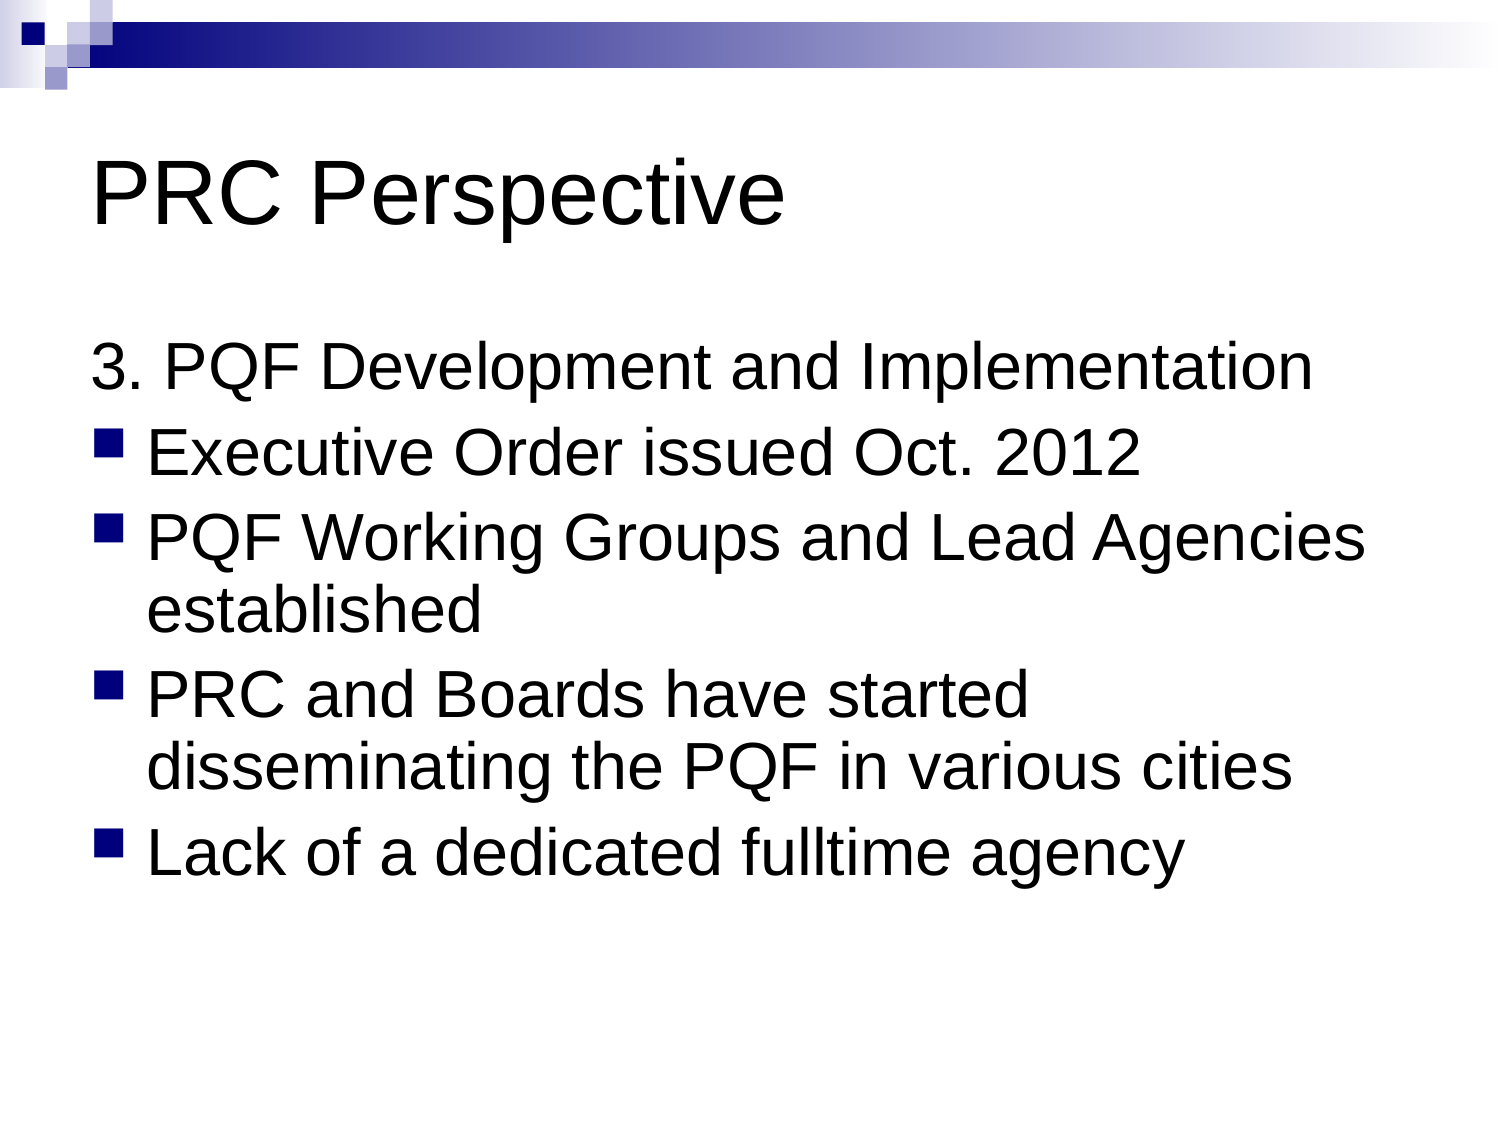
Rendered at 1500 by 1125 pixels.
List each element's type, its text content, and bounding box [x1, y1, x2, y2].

list 3. PQF Development and Implementation Executive Order issued Oct. 2012 PQF Working Groups and Lead Agencies established PRC and Boards have started disseminating the PQF in various cities Lack of a dedicated fulltime agency [74, 324, 1426, 963]
title PRC Perspective [74, 74, 1426, 301]
